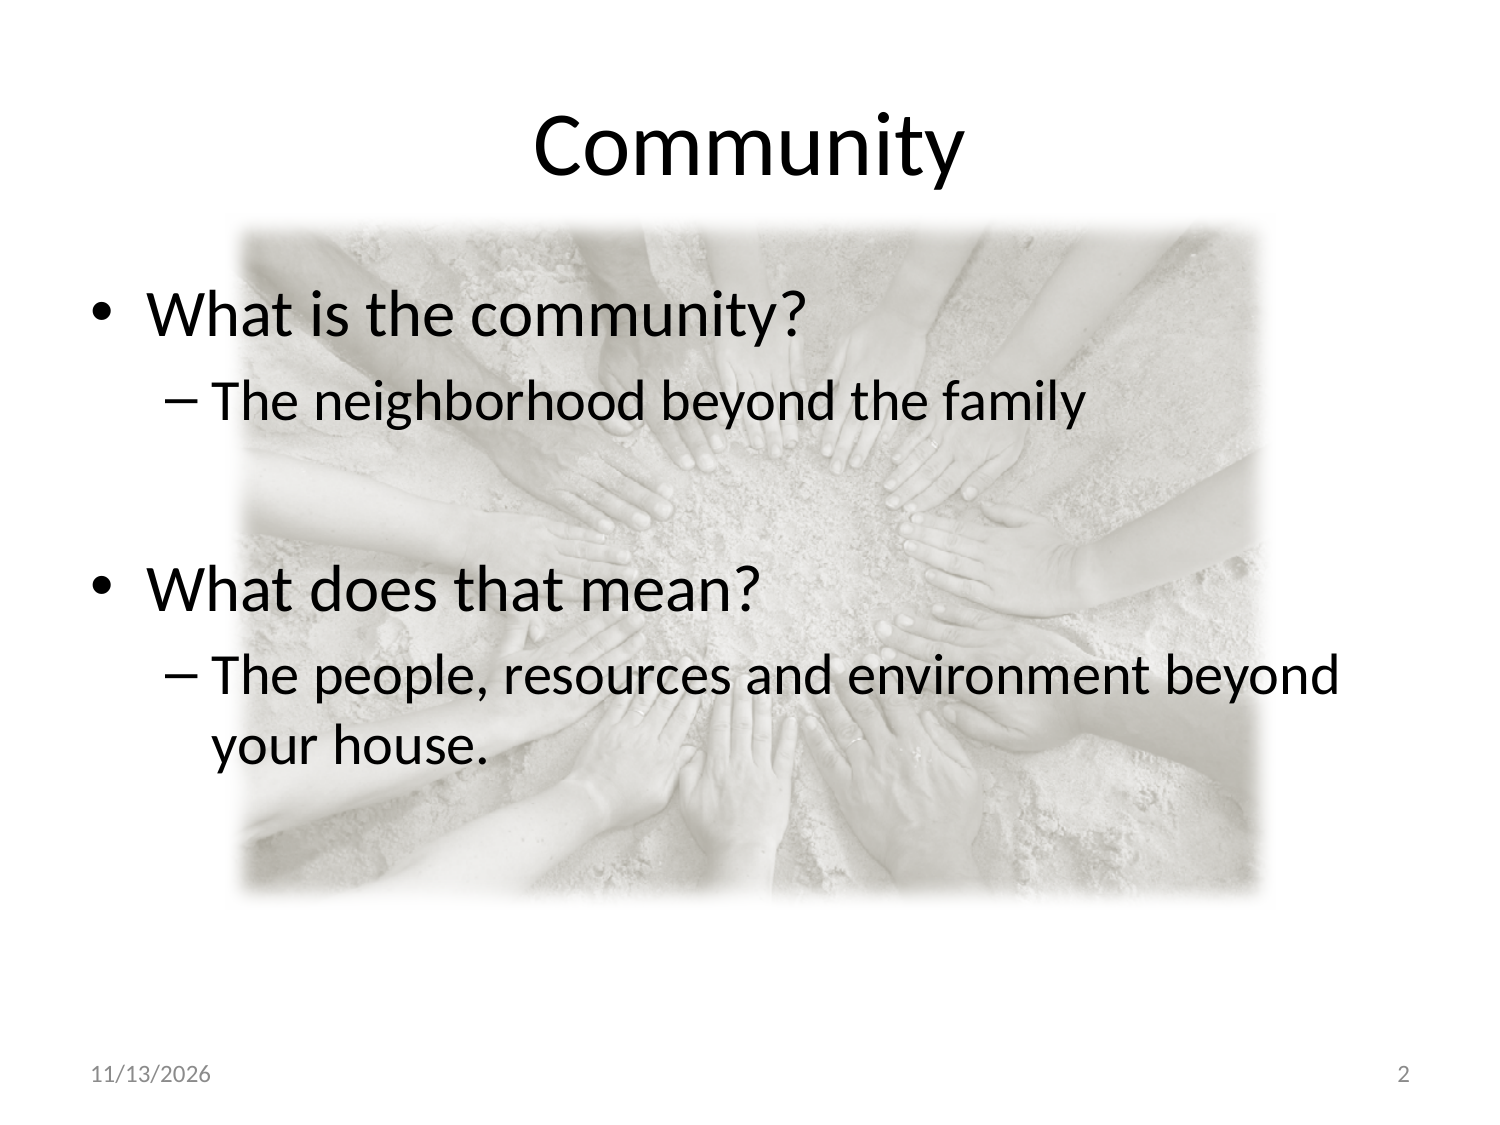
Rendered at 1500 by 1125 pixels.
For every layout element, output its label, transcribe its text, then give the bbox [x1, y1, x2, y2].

slide_number 2 [1074, 1042, 1425, 1103]
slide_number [75, 1042, 425, 1103]
title Community [75, 45, 1425, 233]
list What is the community? The neighborhood beyond the family What does that mean? The people, resources and environment beyond your house. [75, 262, 1425, 1005]
